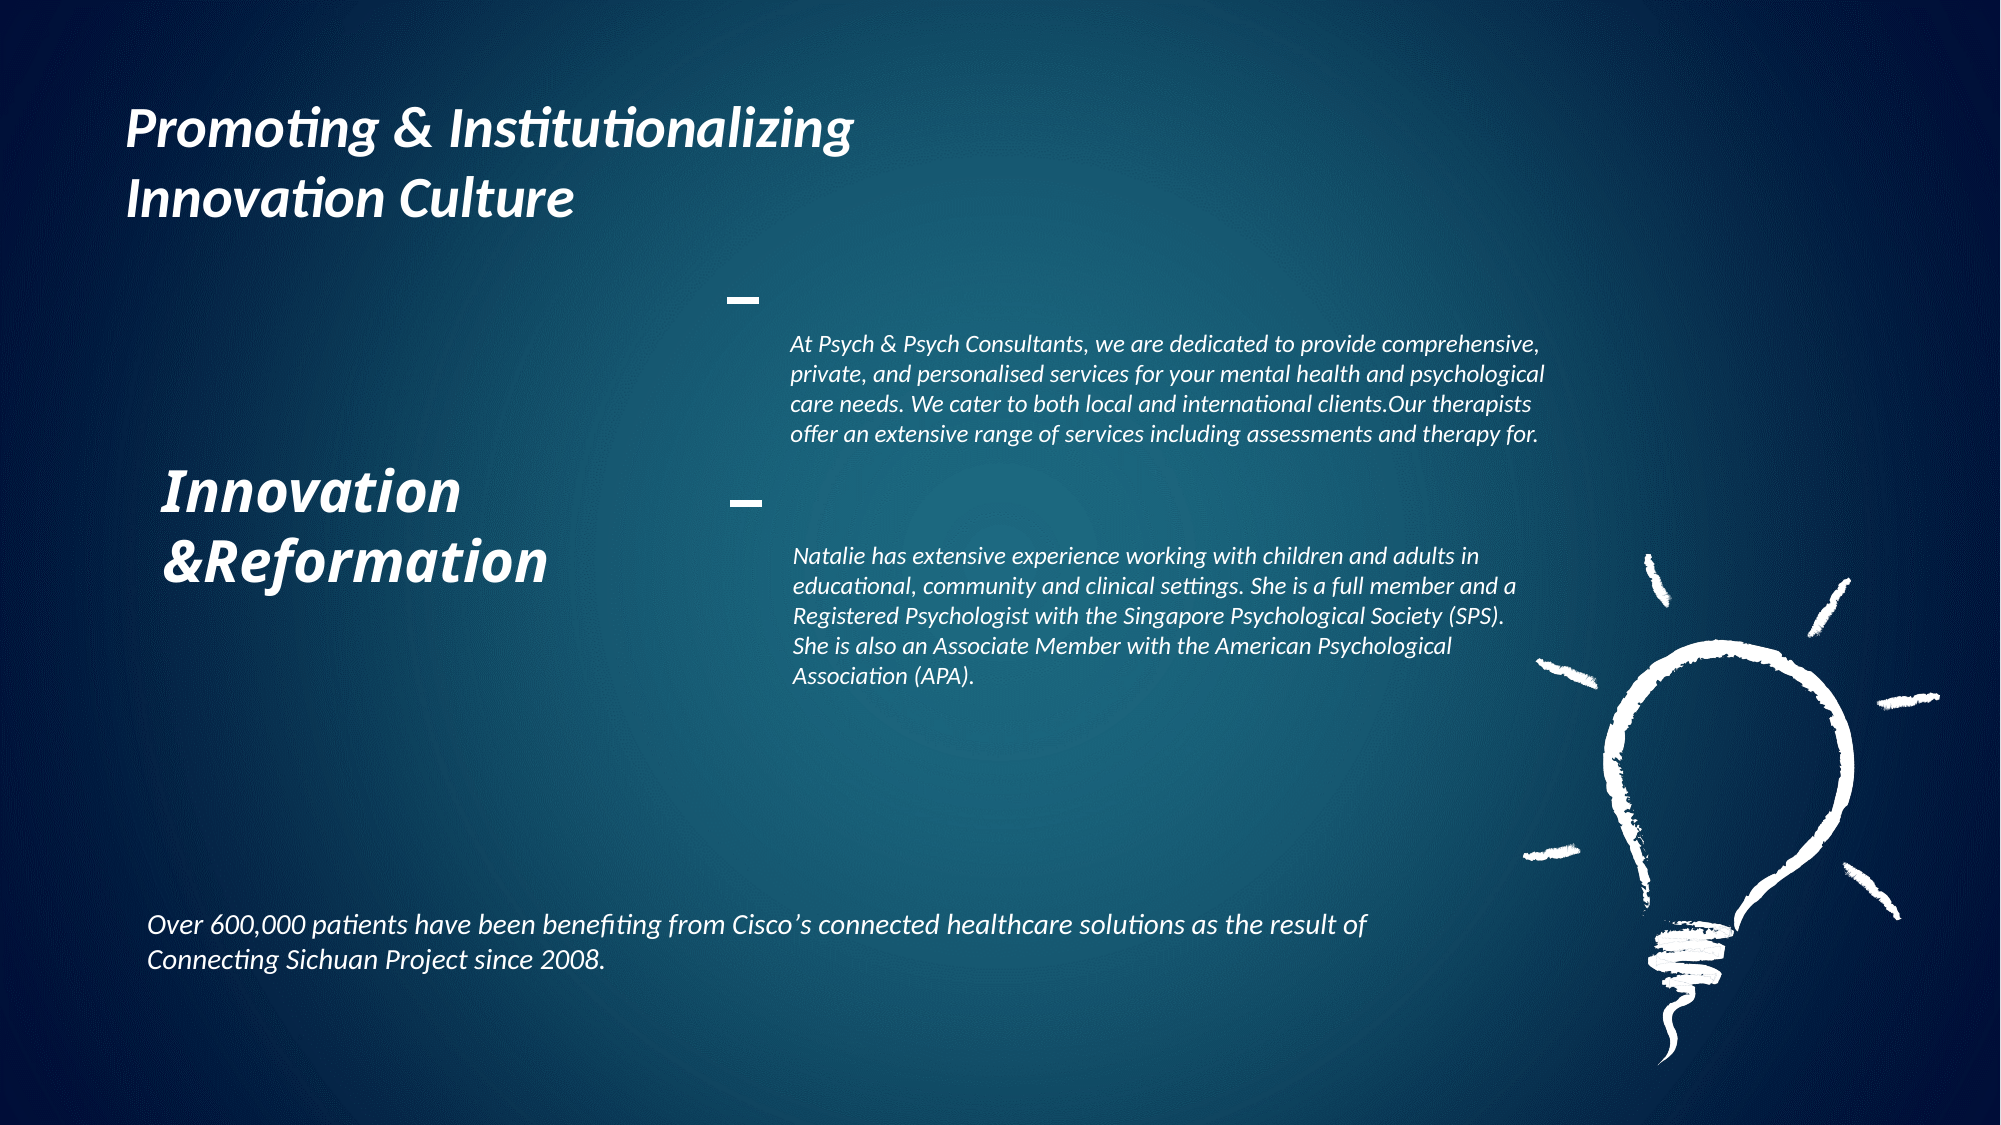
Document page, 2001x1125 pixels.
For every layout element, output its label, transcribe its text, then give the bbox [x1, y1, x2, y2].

text_box At Psych & Psych Consultants, we are dedicated to provide comprehensive, private, and personalised services for your mental health and psychological care needs. We cater to both local and international clients.Our therapists offer an extensive range of services including assessments and therapy for. [775, 320, 1583, 455]
text_box [726, 296, 760, 305]
text_box Natalie has extensive experience working with children and adults in educational, community and clinical settings. She is a full member and a Registered Psychologist with the Singapore Psychological Society (SPS). She is also an Associate Member with the American Psychological Association (APA). [778, 532, 1538, 697]
text_box Promoting & Institutionalizing Innovation Culture [110, 81, 1134, 237]
text_box Over 600,000 patients have been benefiting from Cisco’s connected healthcare solutions as the result of Connecting Sichuan Project since 2008. [132, 897, 1515, 983]
text_box [729, 499, 763, 508]
text_box Innovation &Reformation [147, 446, 565, 602]
picture [0, 0, 2001, 1125]
